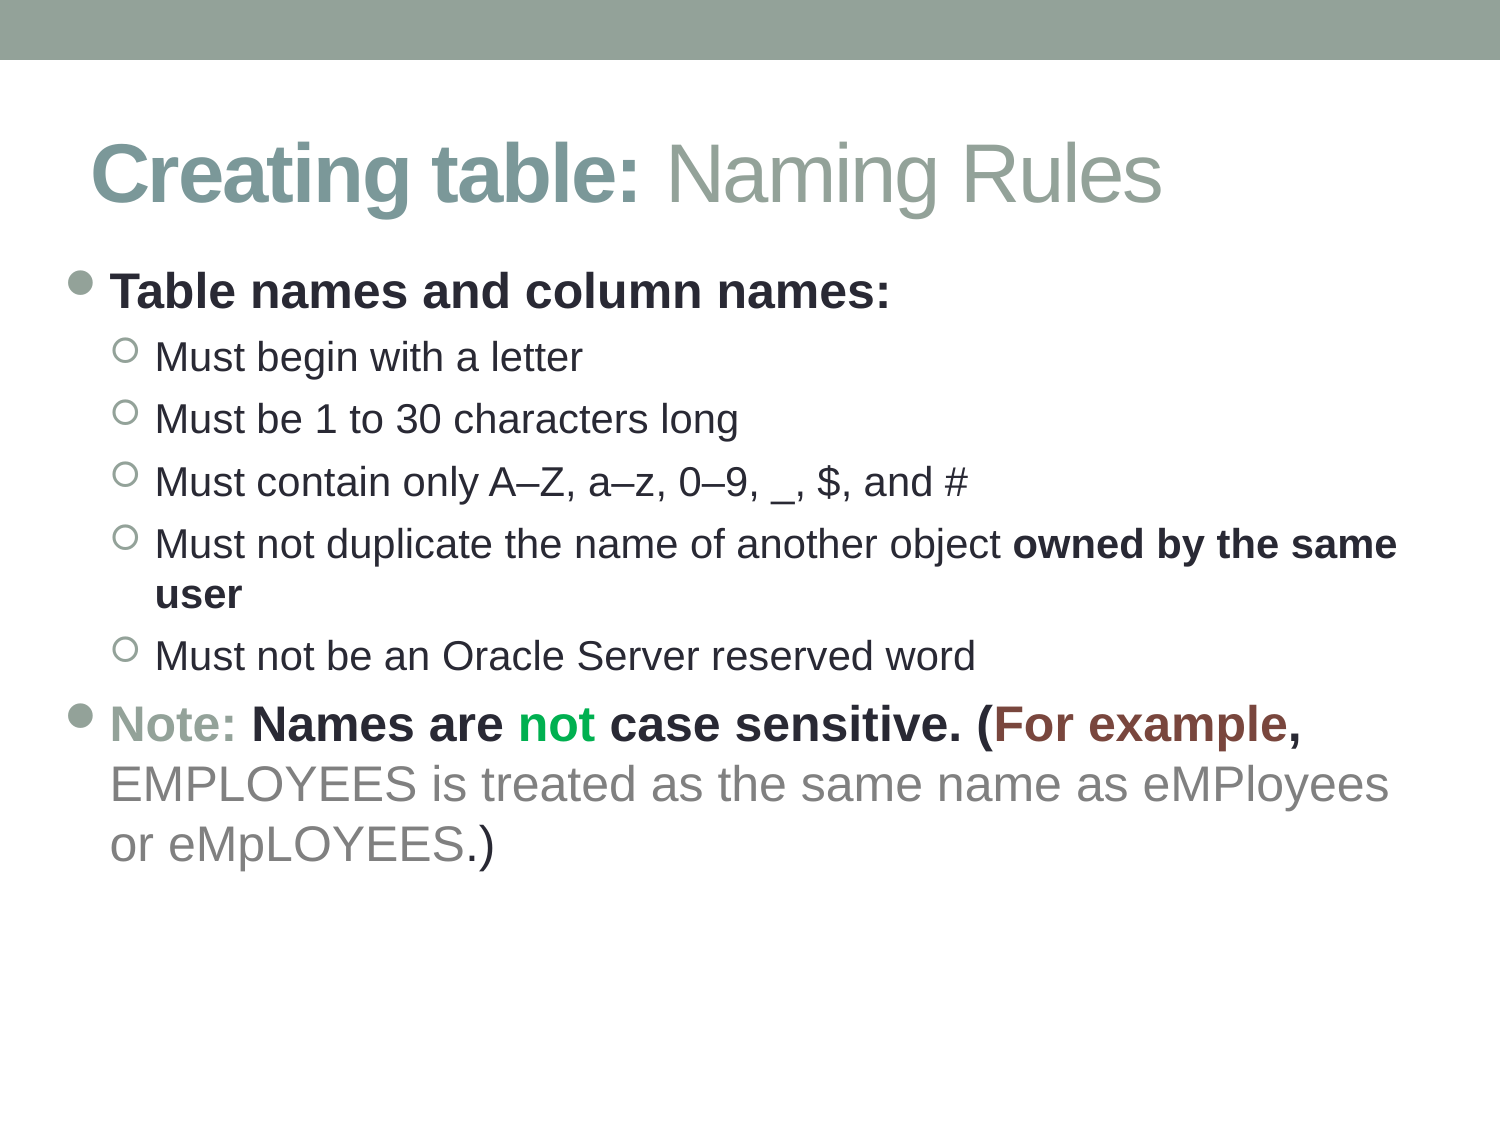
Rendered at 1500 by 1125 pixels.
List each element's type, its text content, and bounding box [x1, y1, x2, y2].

list Table names and column names: Must begin with a letter Must be 1 to 30 characters long Must contain only A–Z, a–z, 0–9, _, $, and # Must not duplicate the name of another object owned by the same user Must not be an Oracle Server reserved word Note: Names are not case sensitive. (For example, EMPLOYEES is treated as the same name as eMPloyees or eMpLOYEES.) [49, 250, 1445, 1001]
title Creating table: Naming Rules [75, 87, 1425, 250]
